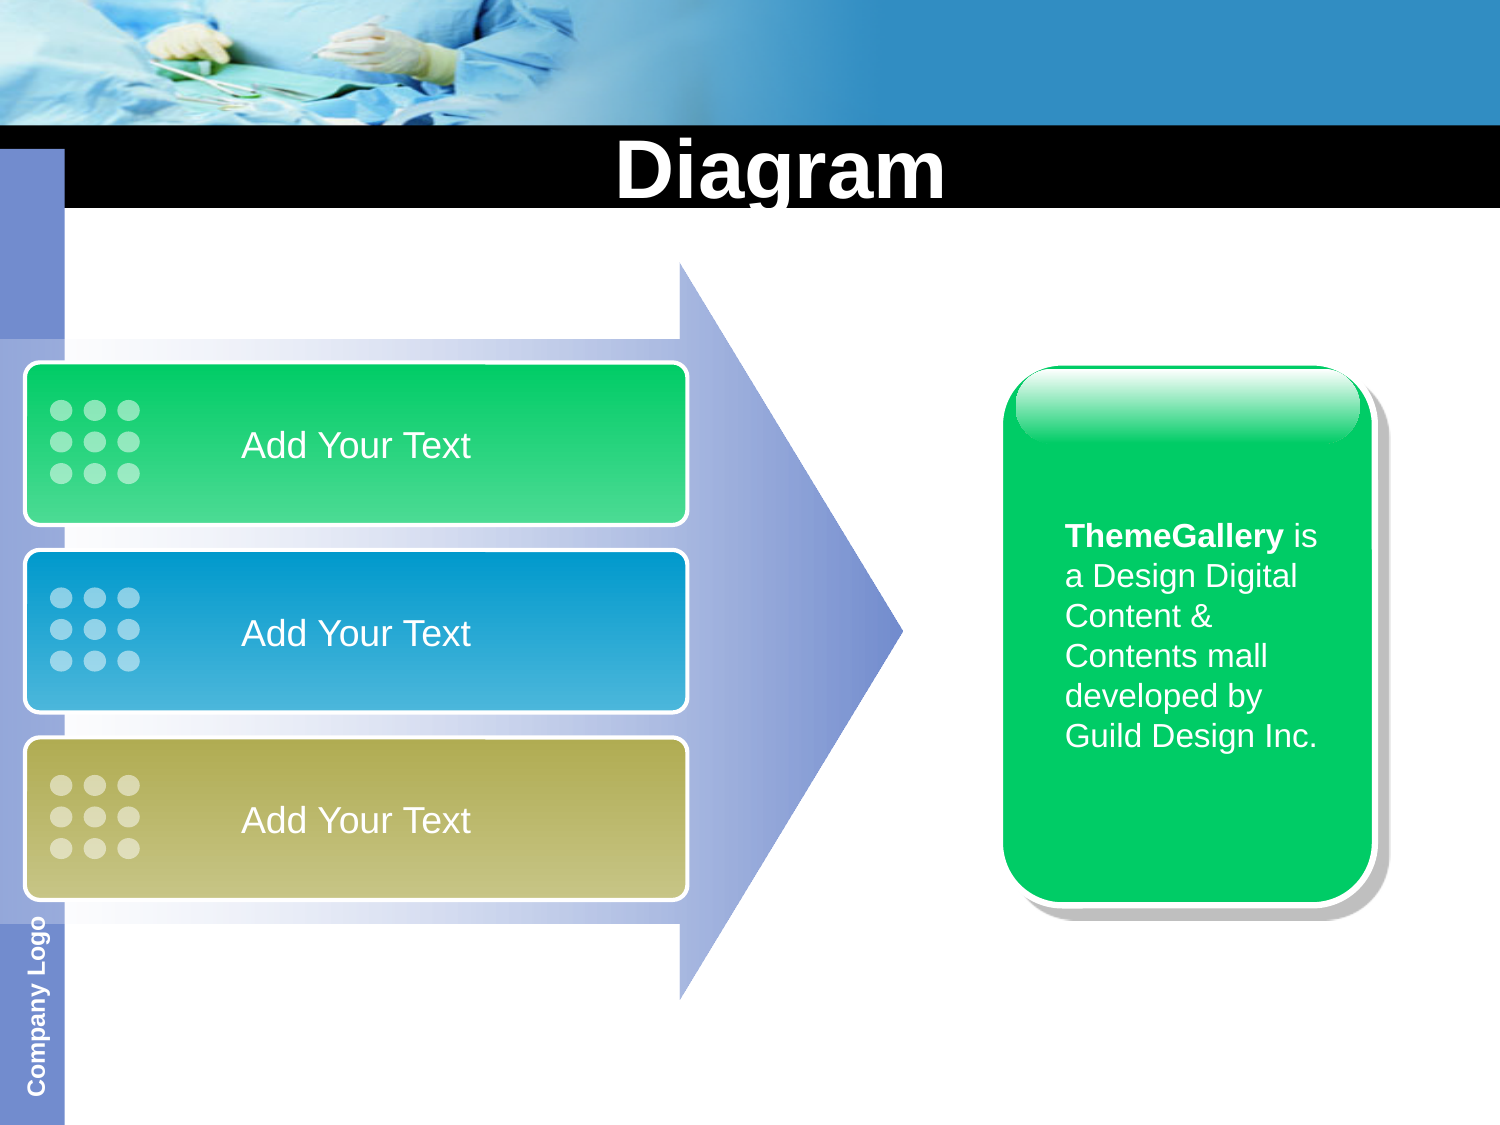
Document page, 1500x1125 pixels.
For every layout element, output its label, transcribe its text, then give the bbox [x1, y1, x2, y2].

text_box Add Your Text [24, 362, 688, 525]
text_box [49, 587, 141, 672]
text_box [999, 362, 1376, 906]
text_box Add Your Text [24, 737, 688, 900]
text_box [49, 774, 141, 860]
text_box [49, 399, 141, 485]
picture [0, 0, 1500, 125]
title Diagram [62, 124, 1500, 206]
text_box Add Your Text [24, 549, 688, 713]
text_box [0, 262, 903, 1000]
